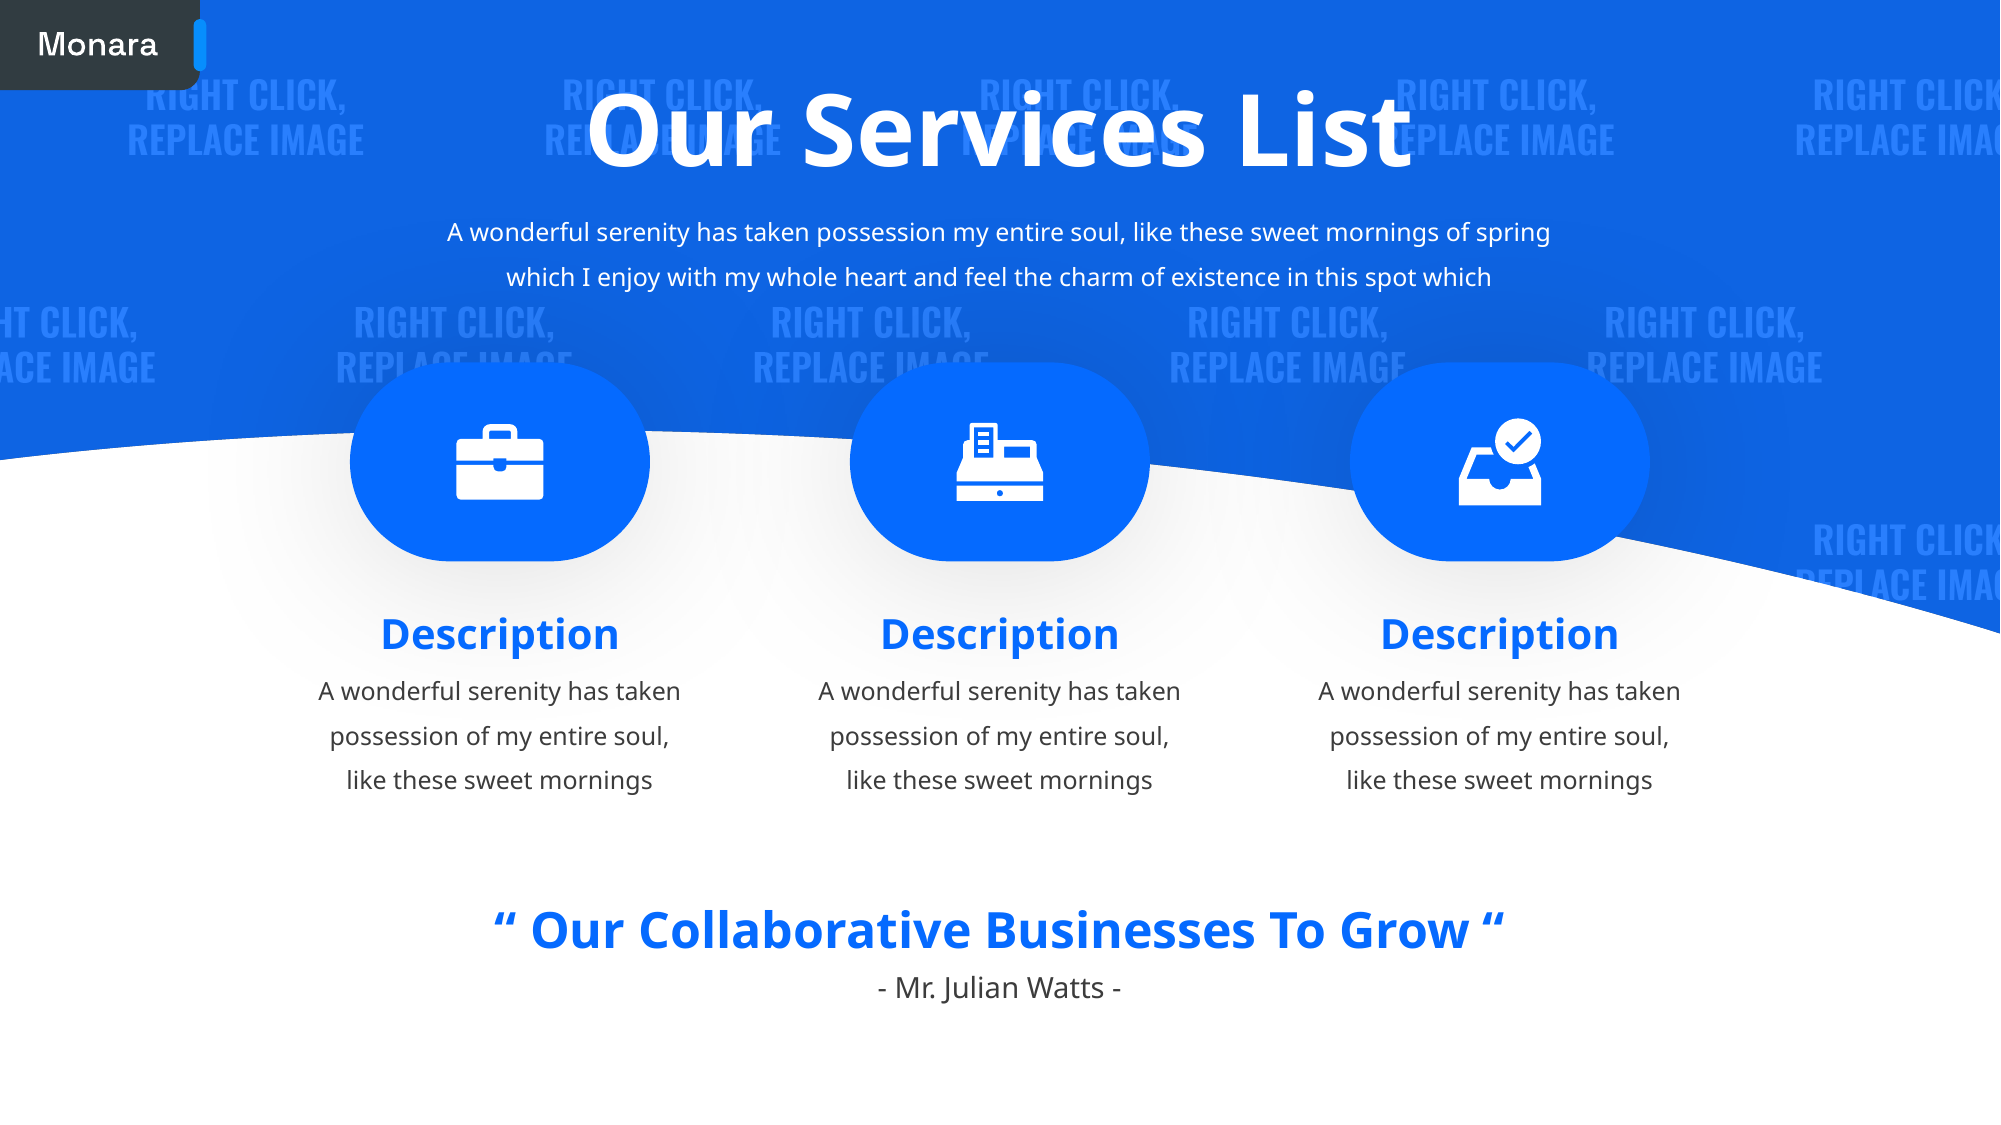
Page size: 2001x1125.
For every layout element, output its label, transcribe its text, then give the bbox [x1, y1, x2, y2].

text_box Description [1310, 634, 1690, 666]
text_box A wonderful serenity has taken possession of my entire soul, like these sweet mornings [293, 653, 707, 803]
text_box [956, 422, 1044, 501]
text_box Description [810, 634, 1190, 666]
text_box Description [310, 634, 690, 666]
text_box “ Our Collaborative Businesses To Grow “ [383, 891, 1617, 966]
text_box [0, 0, 200, 91]
picture [0, 0, 2000, 634]
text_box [456, 424, 544, 500]
text_box - Mr. Julian Watts - [677, 961, 1323, 1012]
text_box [1458, 418, 1542, 506]
text_box A wonderful serenity has taken possession of my entire soul, like these sweet mornings [1293, 653, 1707, 803]
text_box A wonderful serenity has taken possession of my entire soul, like these sweet mornings [793, 653, 1207, 803]
